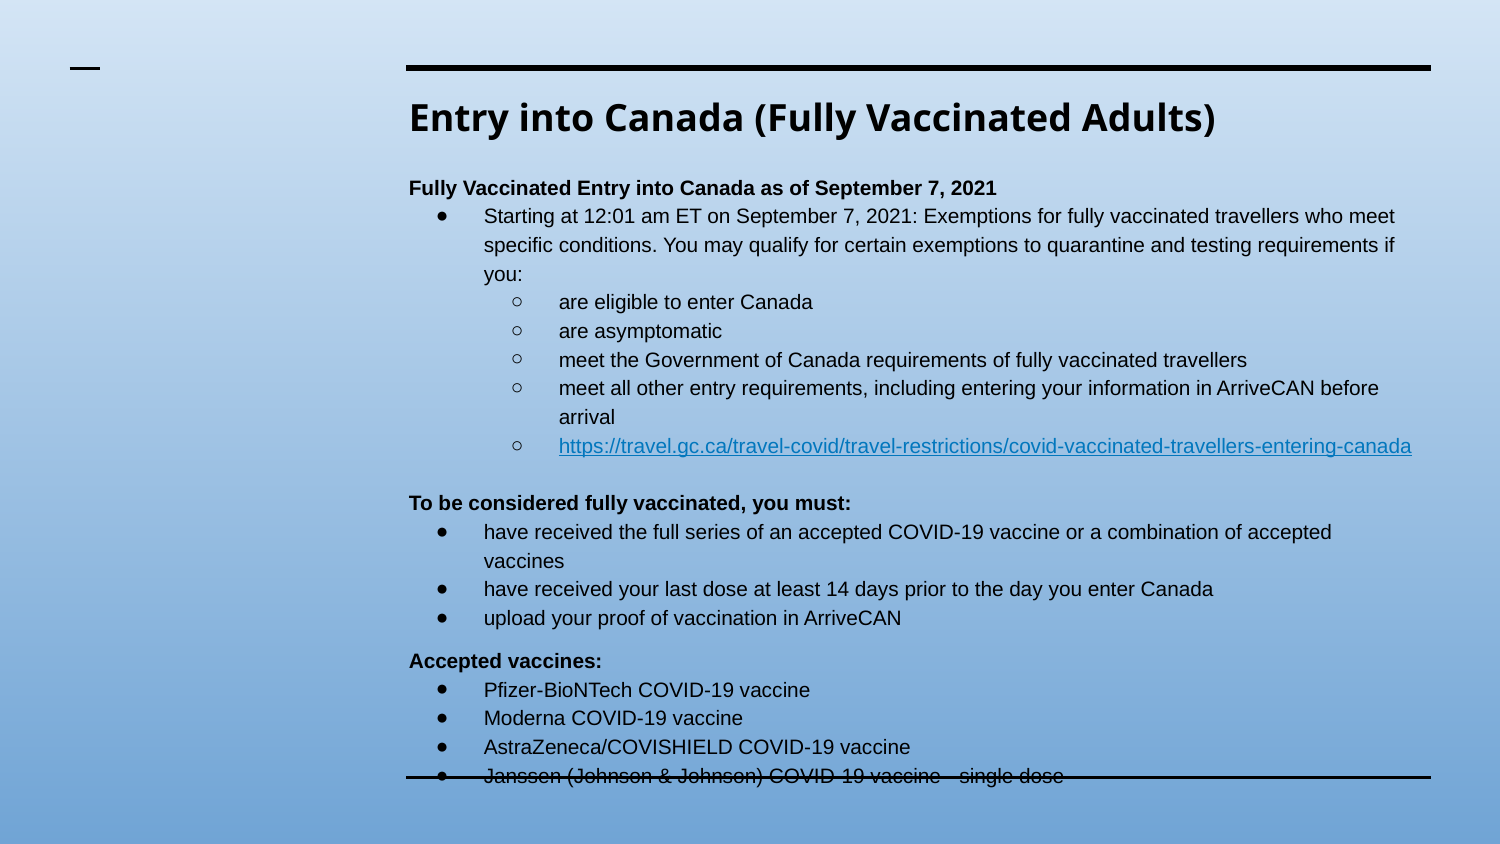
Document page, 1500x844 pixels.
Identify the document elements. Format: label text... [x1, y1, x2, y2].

title Entry into Canada (Fully Vaccinated Adults) [393, 79, 1431, 143]
list Fully Vaccinated Entry into Canada as of September 7, 2021 Starting at 12:01 am ET on September 7, 2021: Exemptions for fully vaccinated travellers who meet specific conditions. You may qualify for certain exemptions to quarantine and testing requirements if you: are eligible to enter Canada are asymptomatic meet the Government of Canada requirements of fully vaccinated travellers meet all other entry requirements, including entering your information in ArriveCAN before arrival https://travel.gc.ca/travel-covid/travel-restrictions/covid-vaccinated-travellers-entering-canada To be considered fully vaccinated, you must: have received the full series of an accepted COVID-19 vaccine or a combination of accepted vaccines have received your last dose at least 14 days prior to the day you enter Canada upload your proof of vaccination in ArriveCAN Accepted vaccines: Pfizer-BioNTech COVID-19 vaccine Moderna COVID-19 vaccine AstraZeneca/COVISHIELD COVID-19 vaccine Janssen (Johnson & Johnson) COVID-19 vaccine - single dose [393, 155, 1431, 775]
